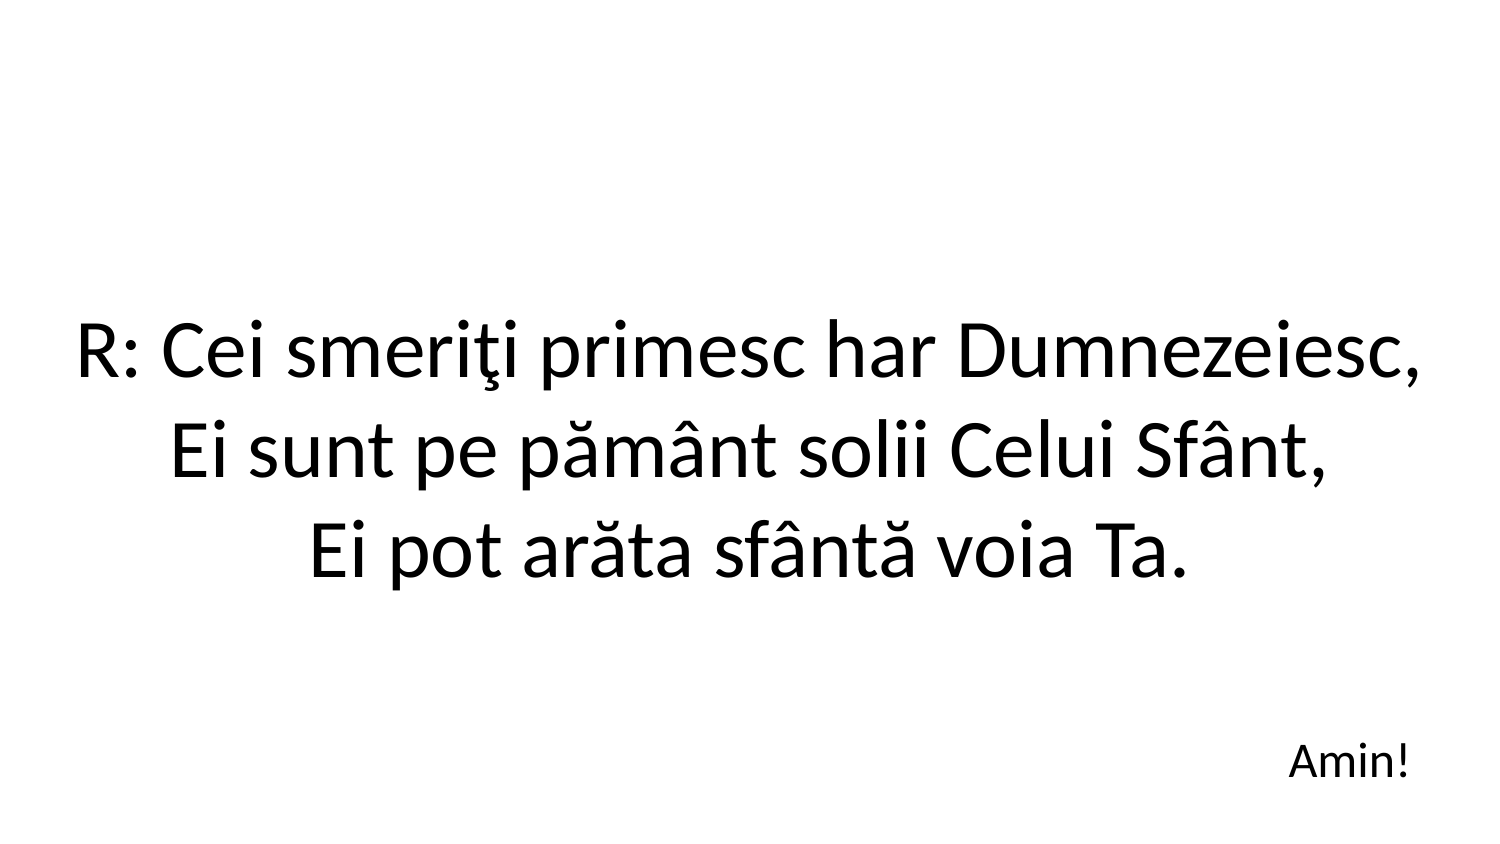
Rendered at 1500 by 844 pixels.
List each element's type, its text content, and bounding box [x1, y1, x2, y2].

text_box R: Cei smeriţi primesc har Dumnezeiesc, Ei sunt pe pământ solii Celui Sfânt, Ei pot arăta sfântă voia Ta. [60, 242, 1440, 602]
text_box Amin! [1273, 674, 1427, 795]
